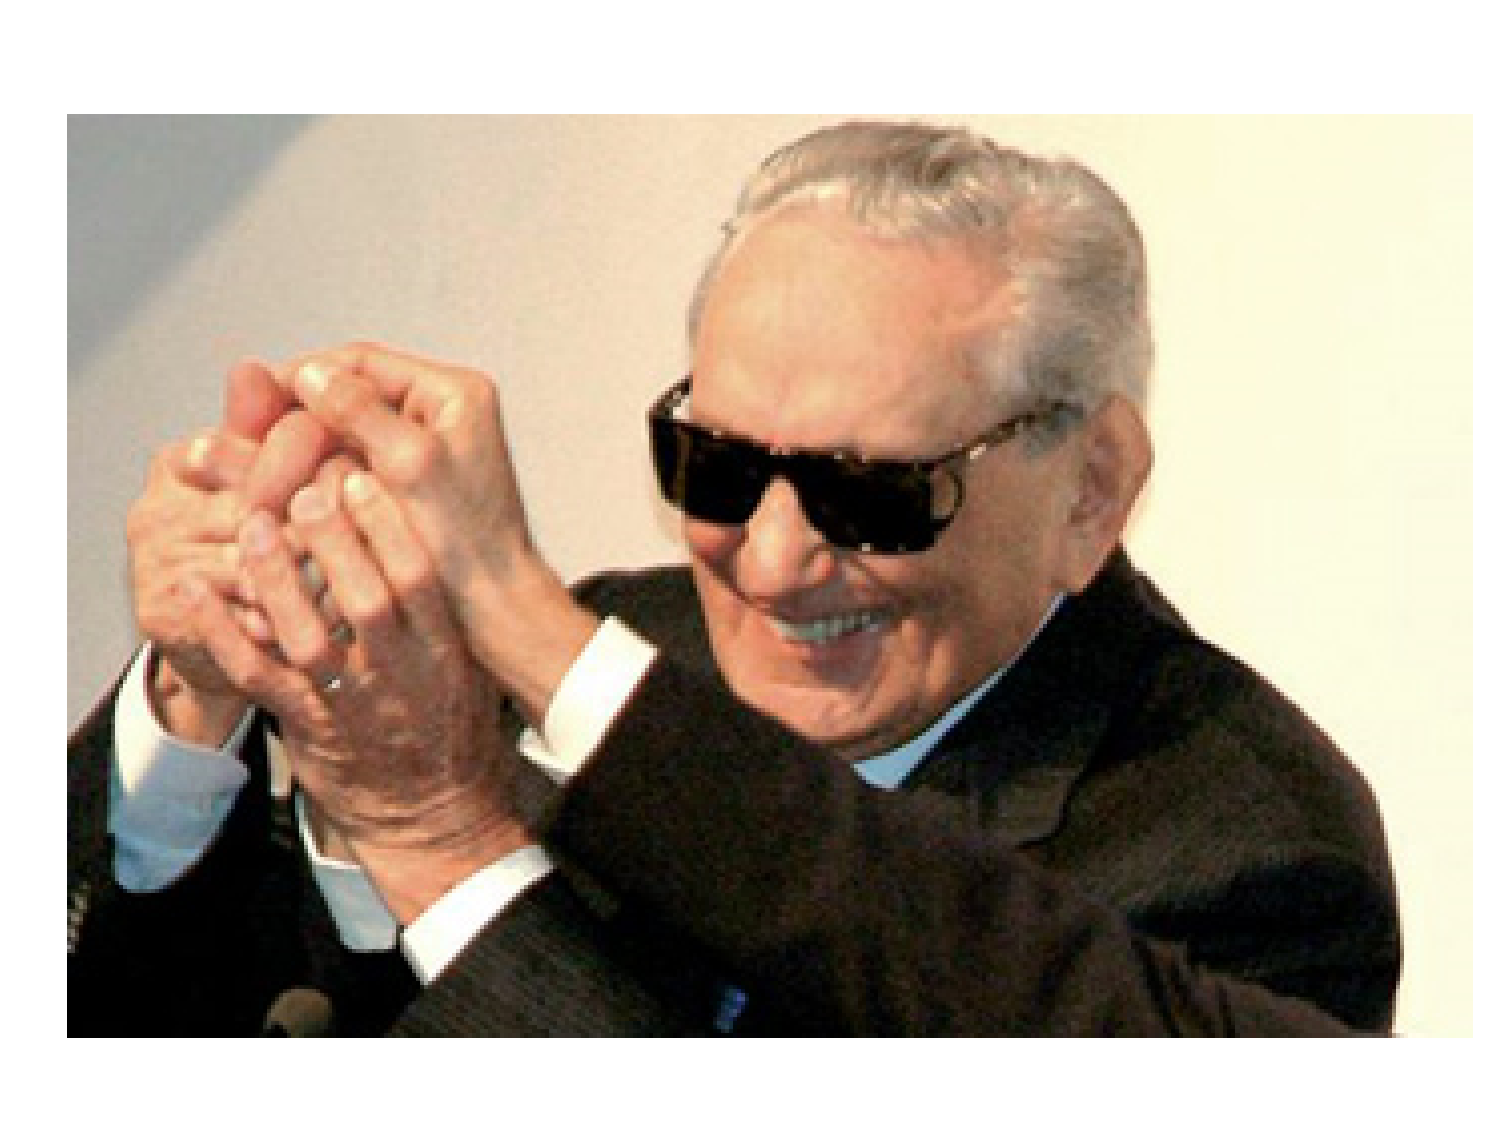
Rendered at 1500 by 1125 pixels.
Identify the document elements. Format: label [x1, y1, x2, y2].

picture [67, 114, 1473, 1038]
